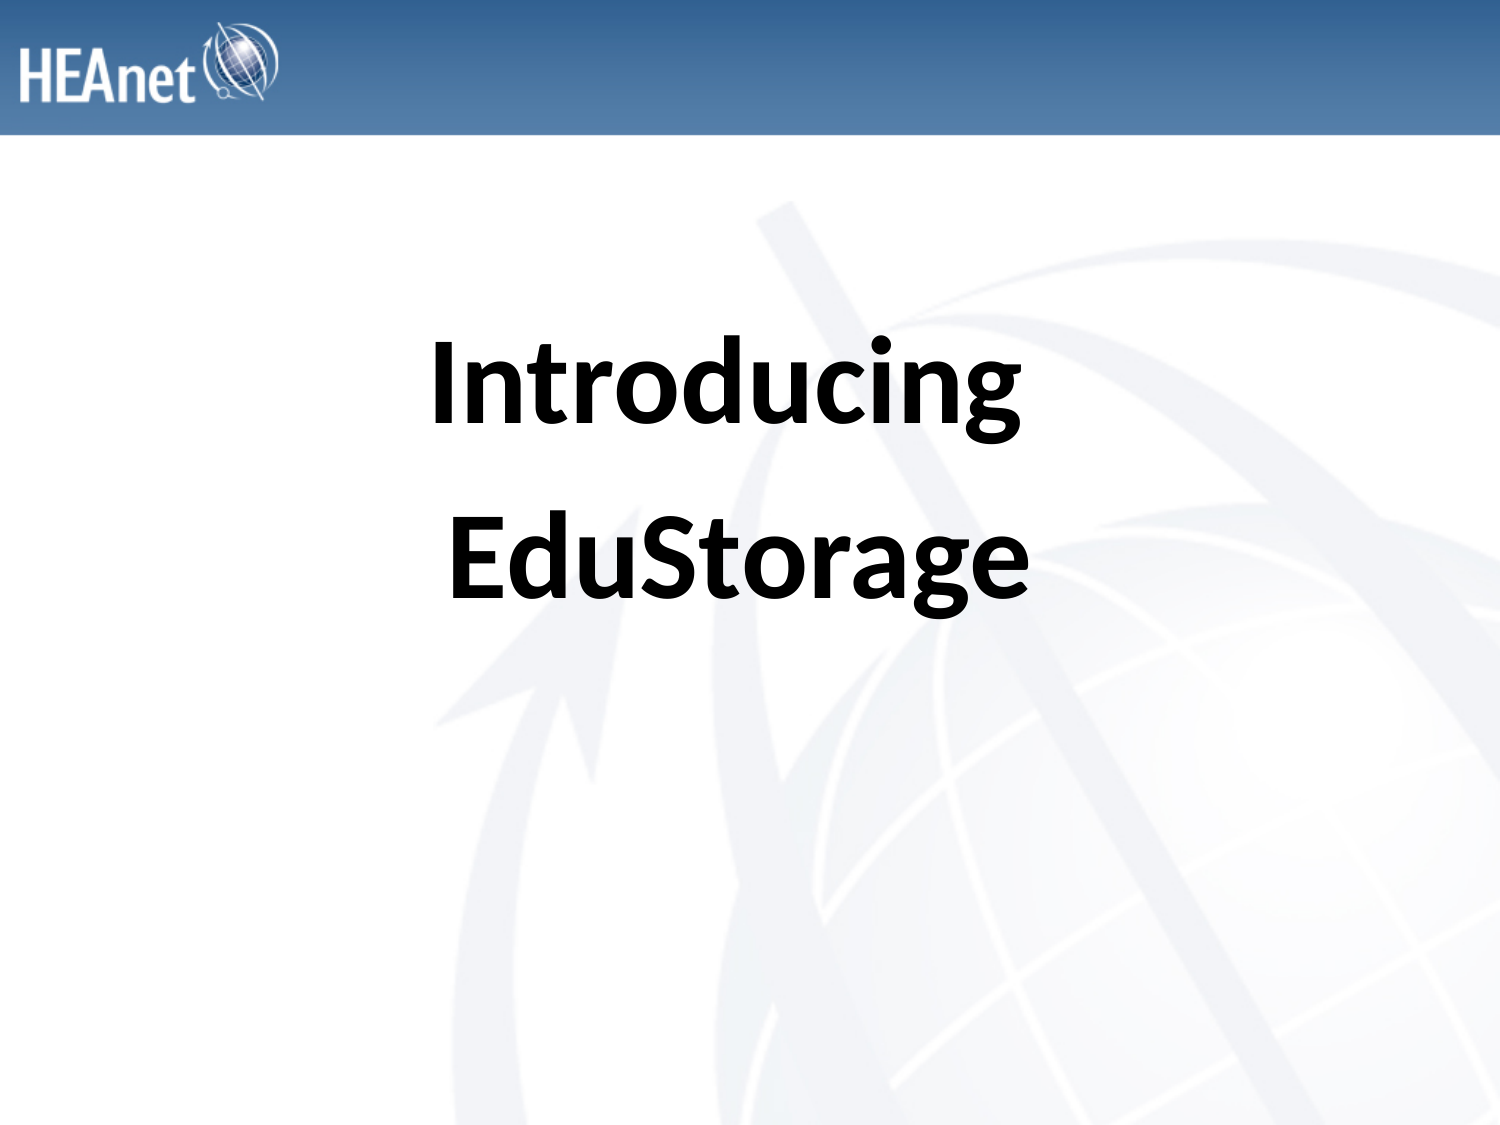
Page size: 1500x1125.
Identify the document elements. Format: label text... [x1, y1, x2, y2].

picture [0, 0, 1500, 1125]
text_box Introducing EduStorage [64, 290, 1415, 757]
